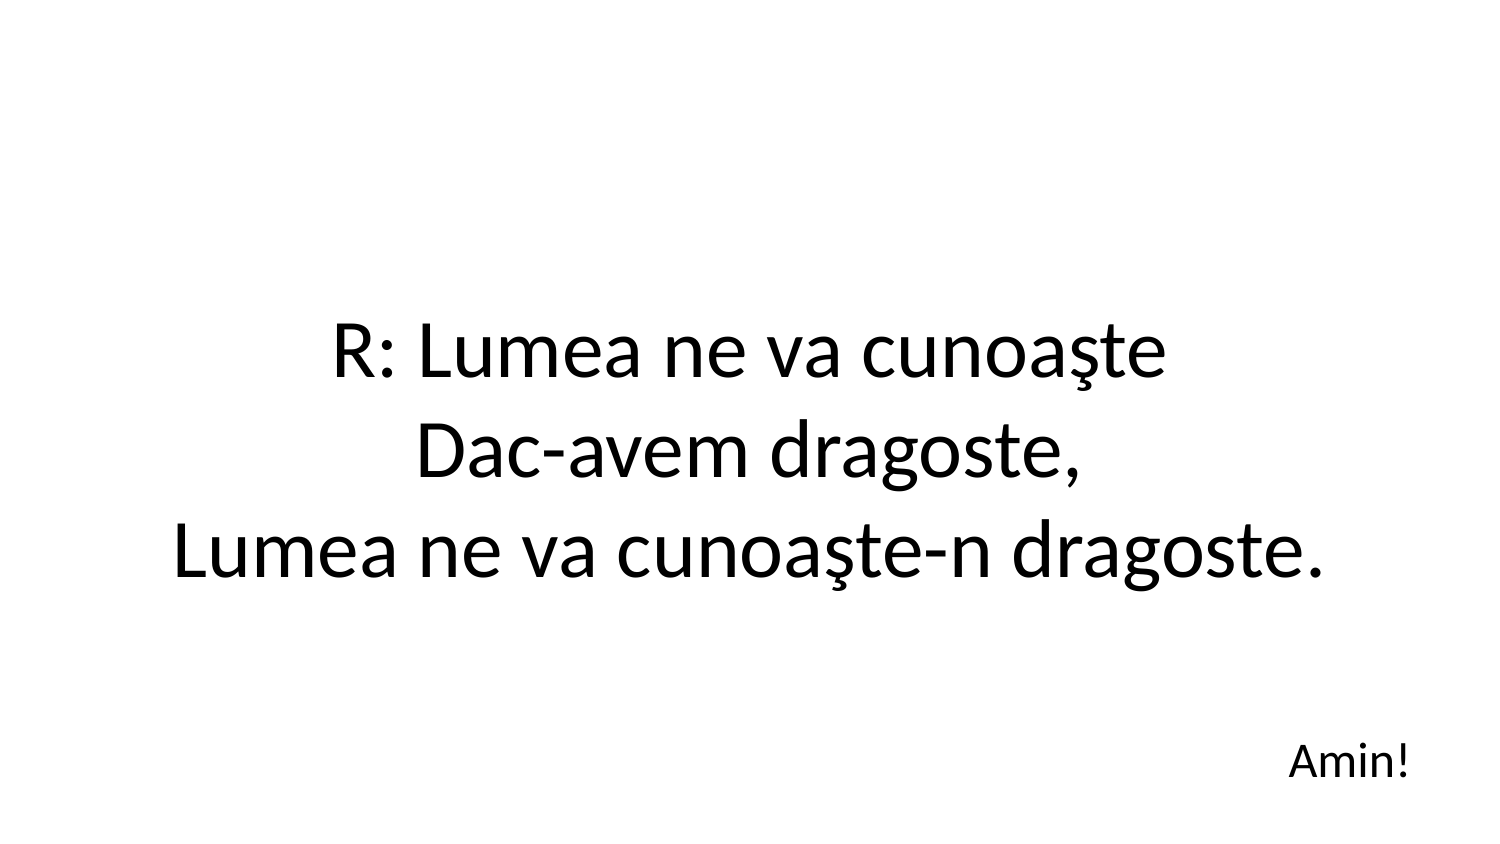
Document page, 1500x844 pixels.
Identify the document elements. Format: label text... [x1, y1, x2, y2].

text_box R: Lumea ne va cunoaşte Dac-avem dragoste, Lumea ne va cunoaşte-n dragoste. [157, 242, 1343, 602]
text_box Amin! [1273, 674, 1427, 795]
